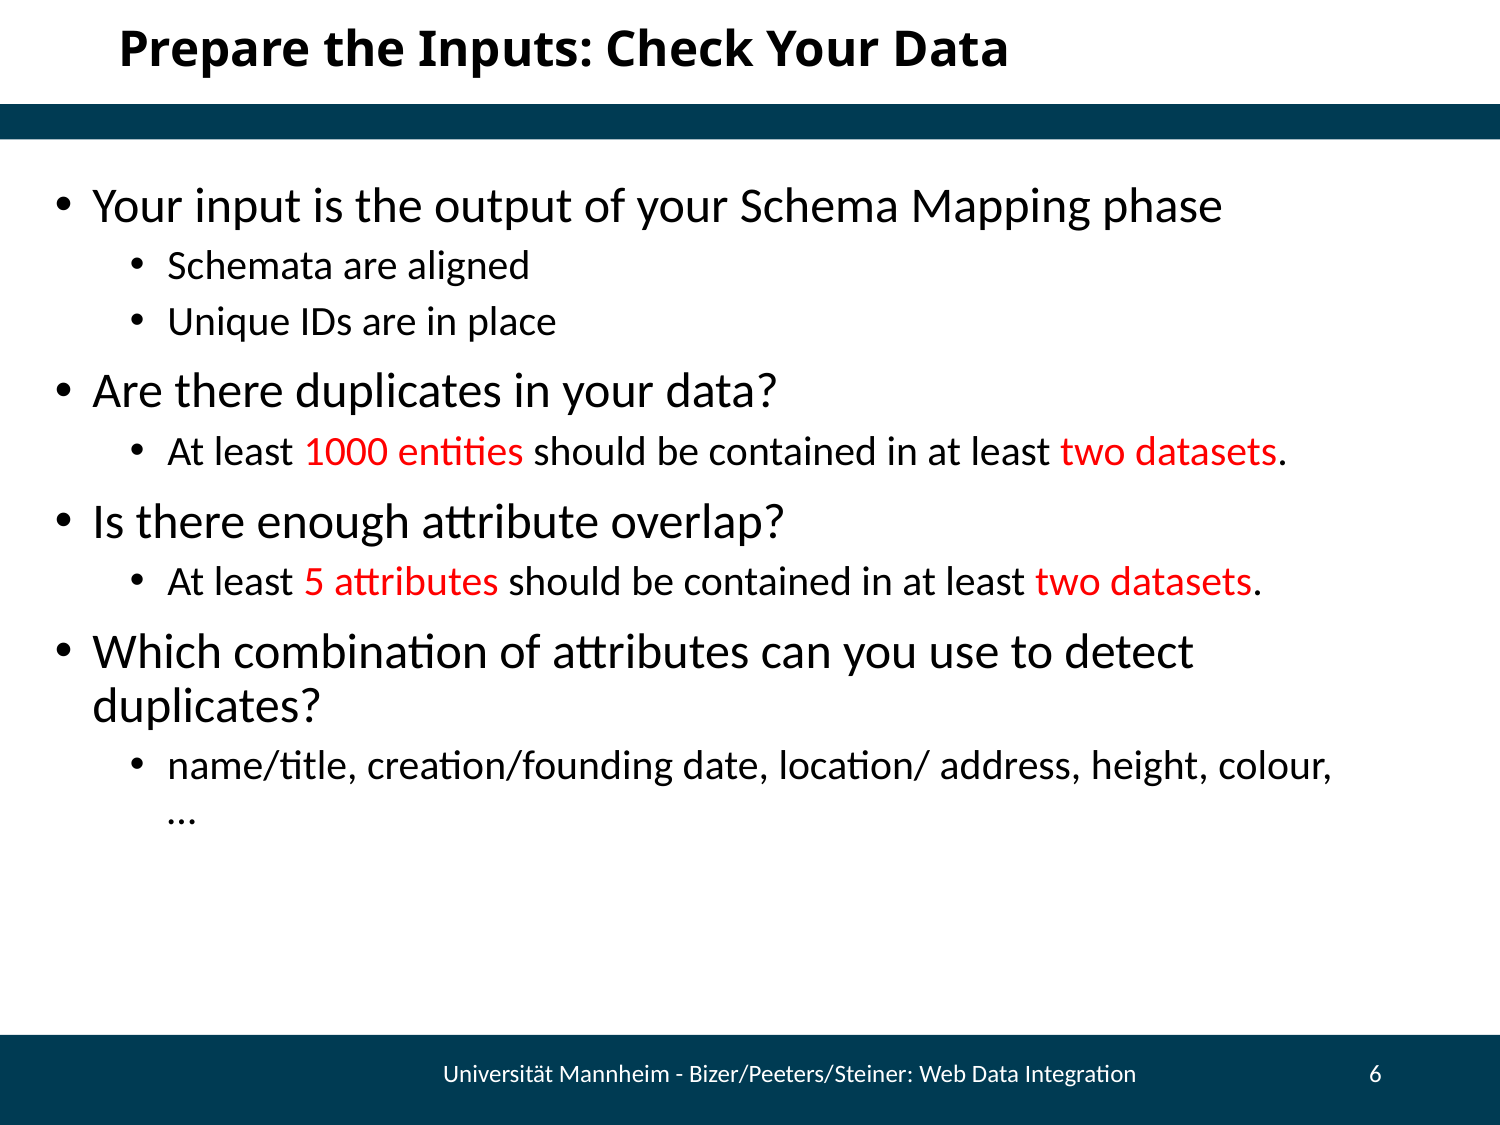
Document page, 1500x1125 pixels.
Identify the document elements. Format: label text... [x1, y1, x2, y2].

list Your input is the output of your Schema Mapping phase Schemata are aligned Unique IDs are in place Are there duplicates in your data? At least 1000 entities should be contained in at least two datasets. Is there enough attribute overlap? At least 5 attributes should be contained in at least two datasets. Which combination of attributes can you use to detect duplicates? name/title, creation/founding date, location/ address, height, colour, … [40, 171, 1361, 1034]
slide_number 6 [1320, 1042, 1397, 1103]
title Prepare the Inputs: Check Your Data [103, 16, 1397, 85]
footer Universität Mannheim - Bizer/Peeters/Steiner: Web Data Integration [261, 1042, 1320, 1103]
